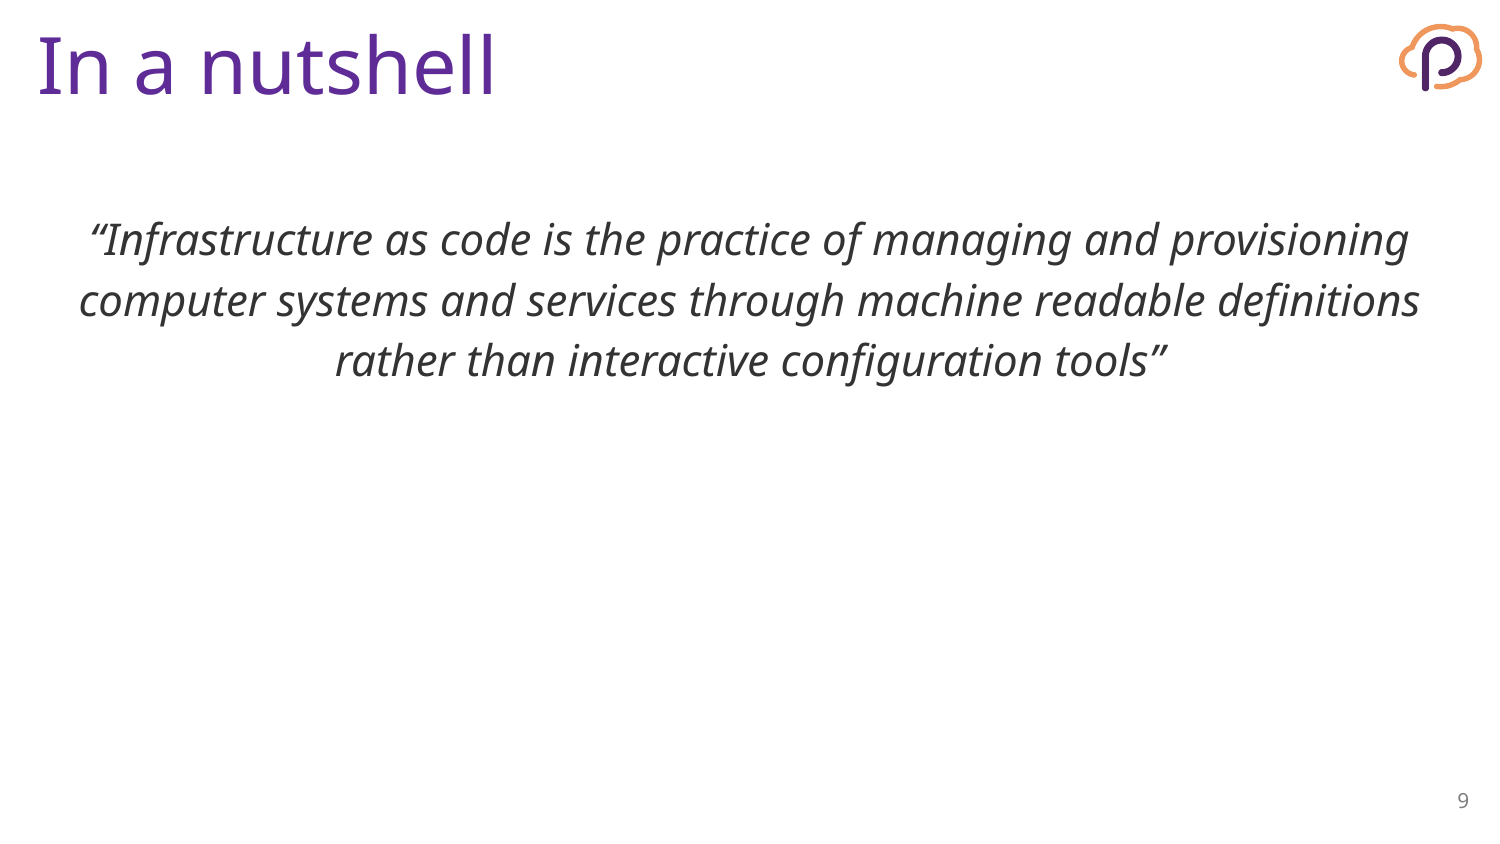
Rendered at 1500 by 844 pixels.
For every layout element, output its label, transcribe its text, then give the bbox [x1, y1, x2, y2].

list “Infrastructure as code is the practice of managing and provisioning computer systems and services through machine readable definitions rather than interactive configuration tools” [51, 189, 1449, 750]
title In a nutshell [22, 0, 1421, 124]
picture [1421, 4, 1494, 111]
slide_number ‹#› [1394, 769, 1484, 834]
